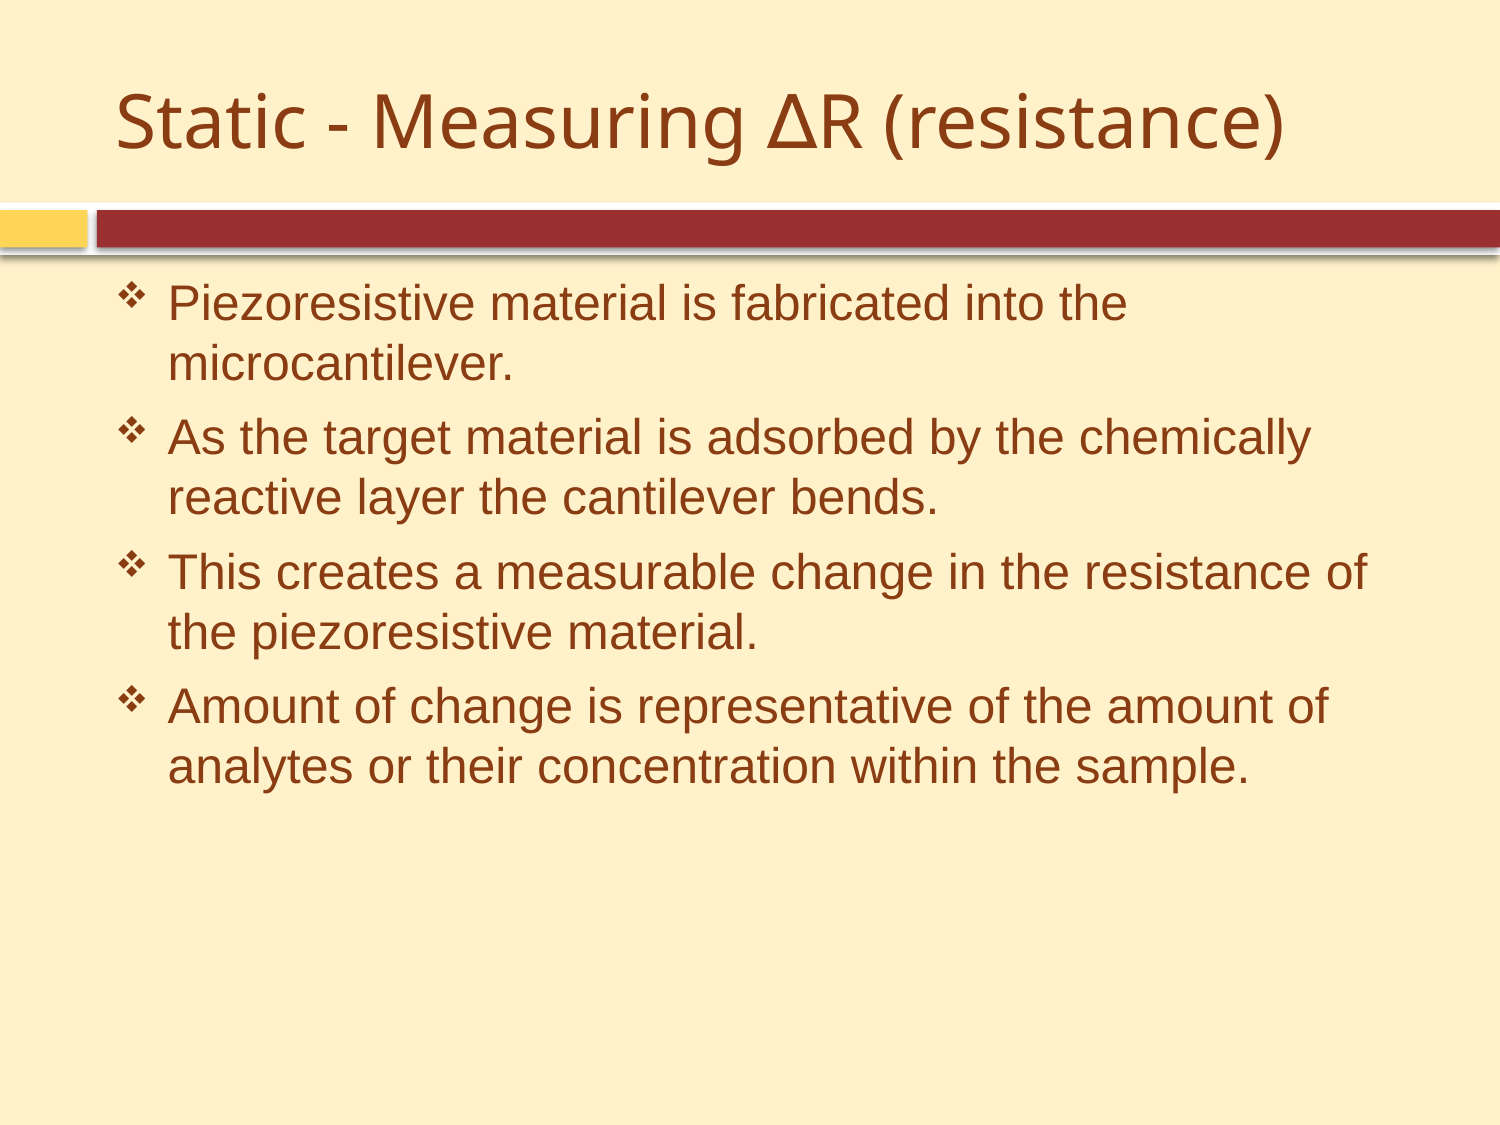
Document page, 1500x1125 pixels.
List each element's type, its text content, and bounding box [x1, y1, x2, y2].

title Static - Measuring ∆R (resistance) [100, 37, 1438, 200]
list Piezoresistive material is fabricated into the microcantilever. As the target material is adsorbed by the chemically reactive layer the cantilever bends. This creates a measurable change in the resistance of the piezoresistive material. Amount of change is representative of the amount of analytes or their concentration within the sample. [100, 262, 1438, 1000]
